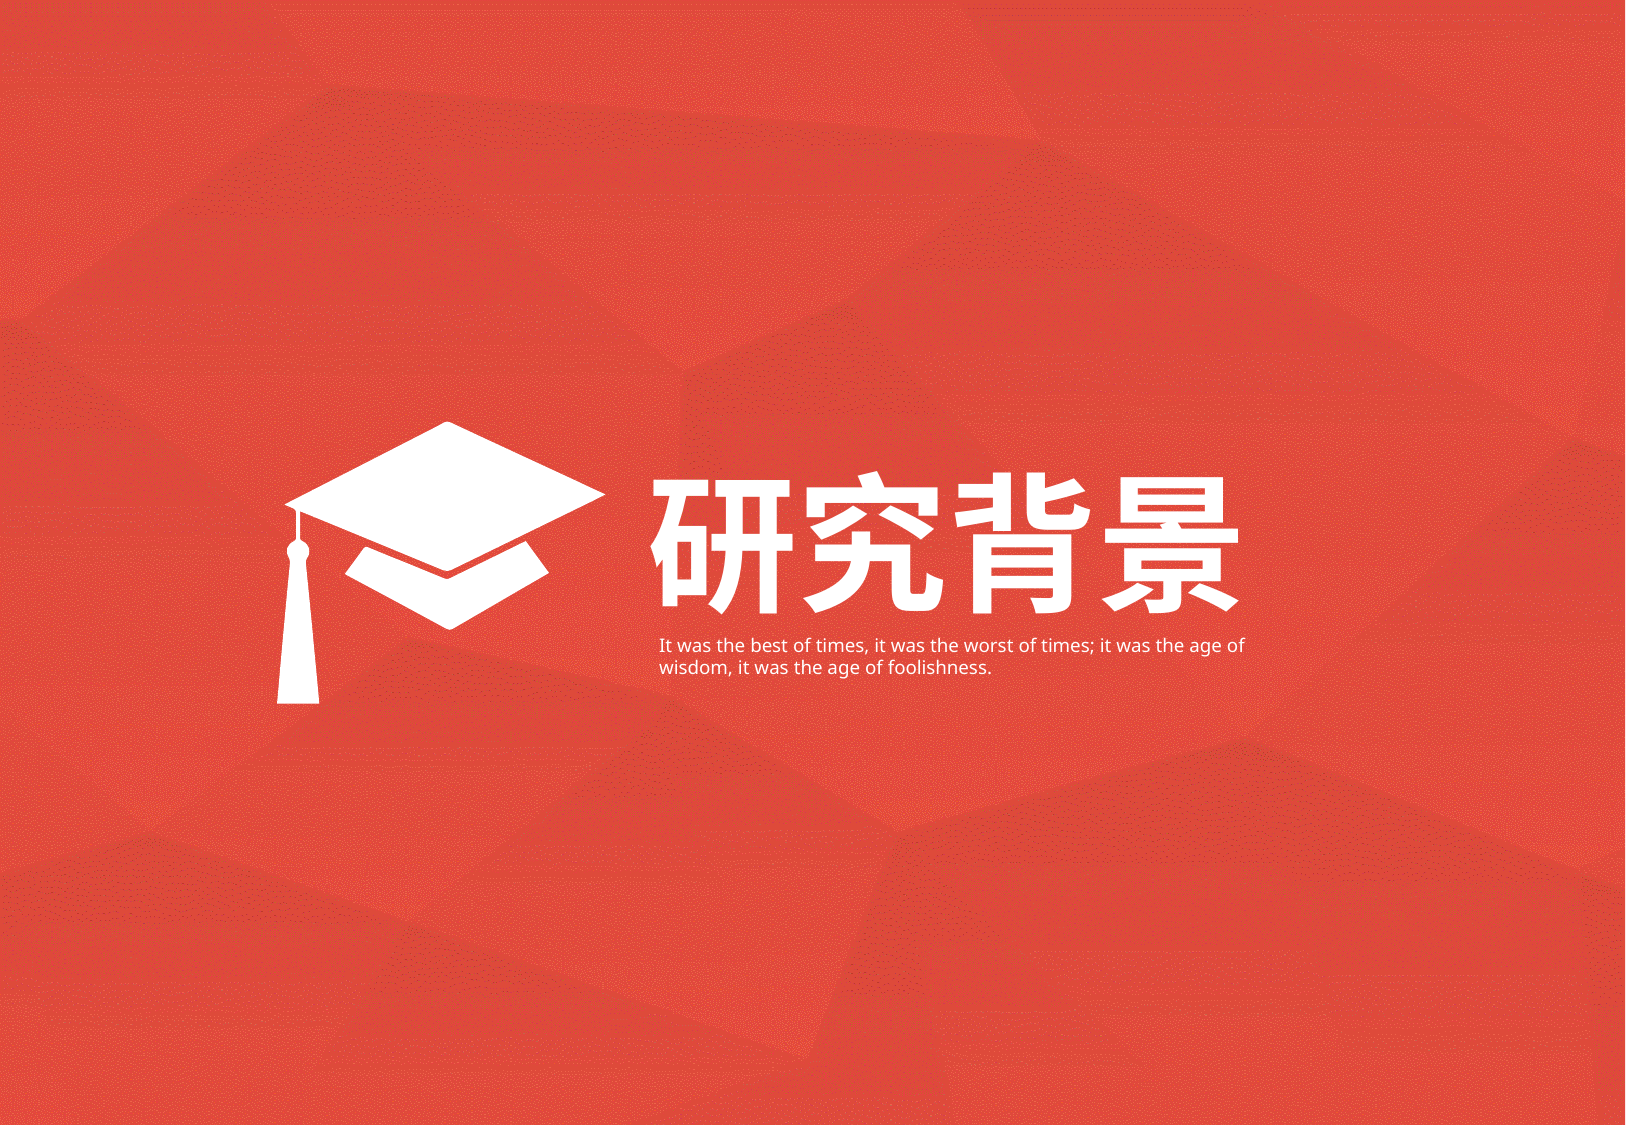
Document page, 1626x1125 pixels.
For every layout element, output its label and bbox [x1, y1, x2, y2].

picture [0, 0, 1626, 1125]
text_box [276, 421, 1349, 704]
